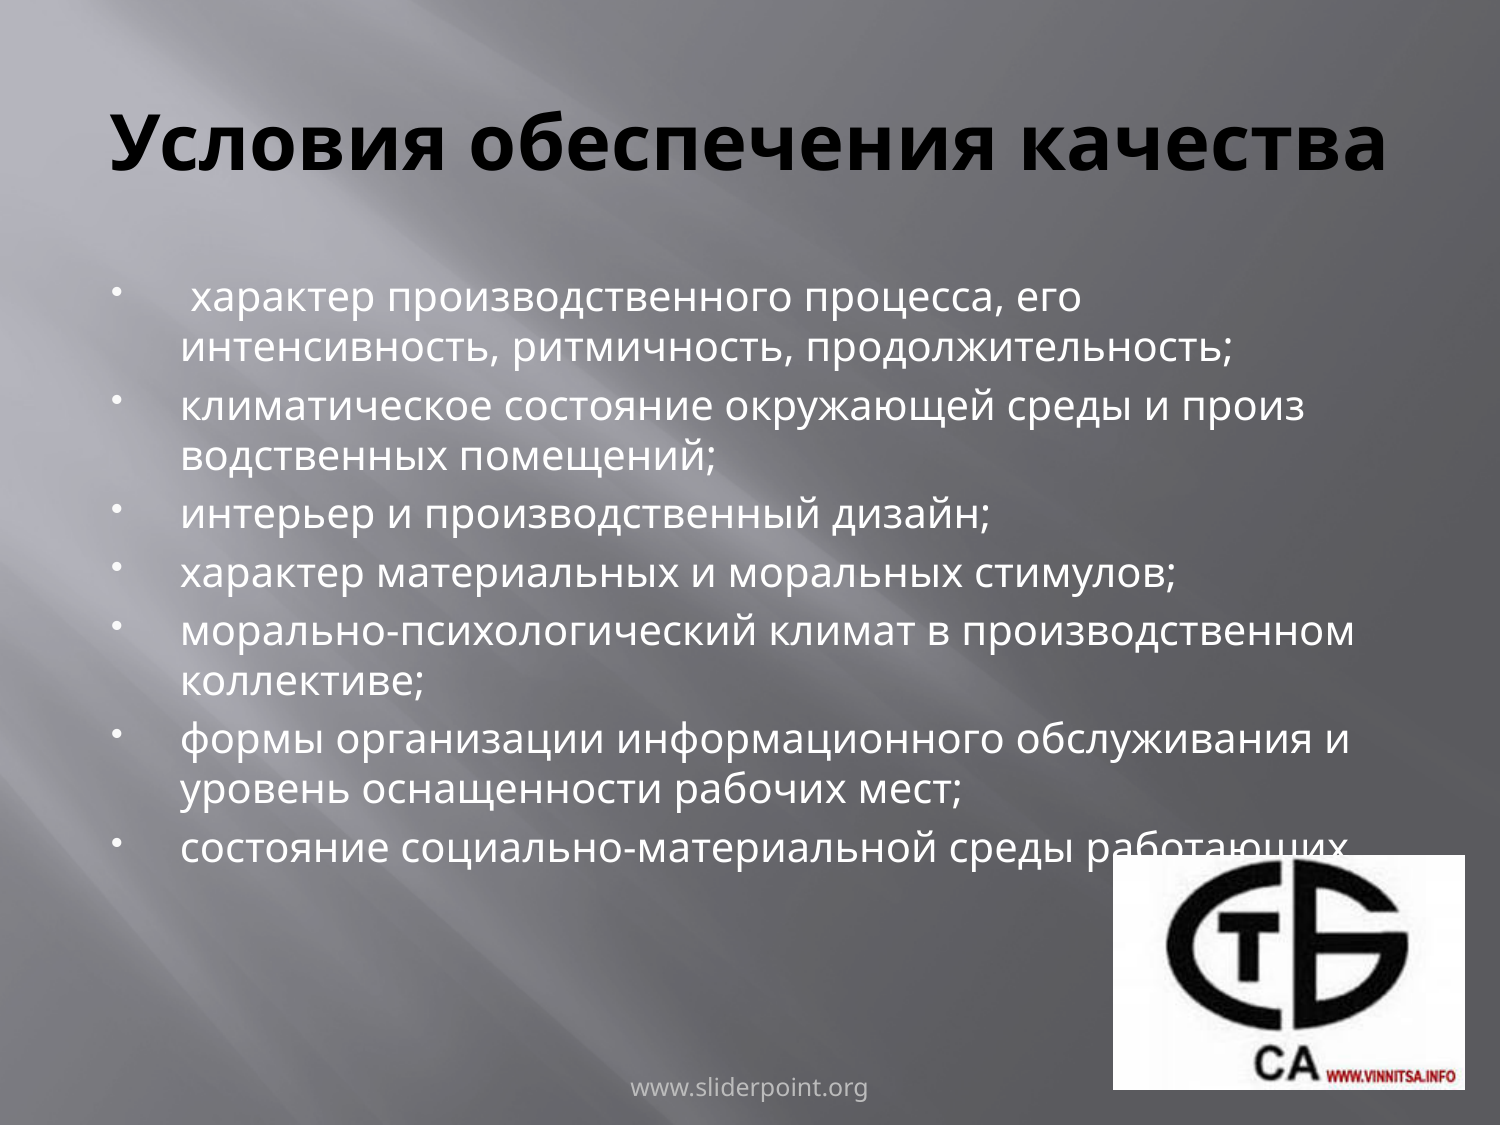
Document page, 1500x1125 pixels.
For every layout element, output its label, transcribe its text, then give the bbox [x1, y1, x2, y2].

footer www.sliderpoint.org [512, 1052, 988, 1113]
list характер производственного процесса, его интенсивность, ритмичность, продолжительность; климатическое состояние окружающей среды и произ­водственных помещений; интерьер и производственный дизайн; характер материальных и моральных стимулов; морально-психологический климат в производственном коллективе; формы организации информационного обслуживания и уровень оснащенности рабочих мест; состояние социально-материальной среды работающих. [75, 262, 1425, 1035]
picture [1113, 855, 1466, 1091]
title Условия обеспечения качества [75, 45, 1425, 233]
